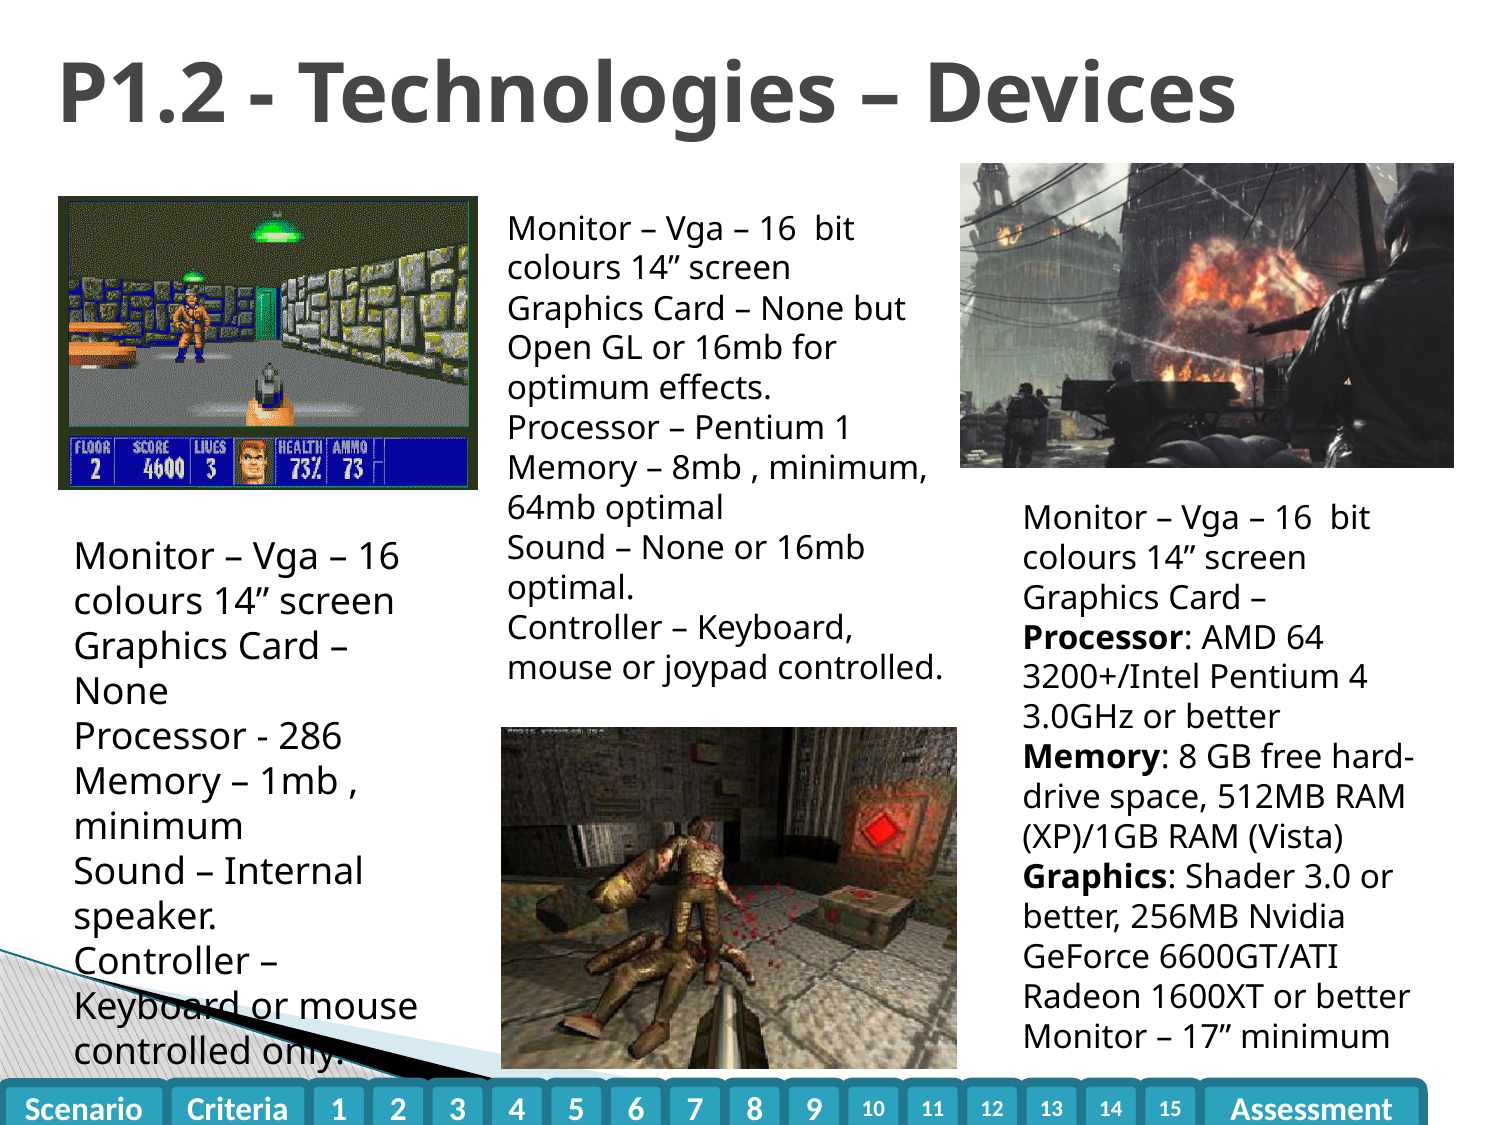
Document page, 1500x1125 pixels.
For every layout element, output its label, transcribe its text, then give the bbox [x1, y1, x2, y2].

text_box Monitor – Vga – 16 colours 14” screen Graphics Card – None Processor - 286 Memory – 1mb , minimum Sound – Internal speaker. Controller – Keyboard or mouse controlled only. [58, 524, 457, 1080]
picture [960, 163, 1454, 469]
picture [501, 727, 957, 1069]
title P1.2 - Technologies – Devices [41, 19, 1392, 159]
text_box Monitor – Vga – 16 bit colours 14” screen Graphics Card – None but Open GL or 16mb for optimum effects. Processor – Pentium 1 Memory – 8mb , minimum, 64mb optimal Sound – None or 16mb optimal. Controller – Keyboard, mouse or joypad controlled. [492, 199, 961, 694]
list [58, 196, 478, 490]
text_box Monitor – Vga – 16 bit colours 14” screen Graphics Card – Processor: AMD 64 3200+/Intel Pentium 4 3.0GHz or better Memory: 8 GB free hard-drive space, 512MB RAM (XP)/1GB RAM (Vista) Graphics: Shader 3.0 or better, 256MB Nvidia GeForce 6600GT/ATI Radeon 1600XT or better Monitor – 17” minimum [1007, 488, 1465, 1063]
